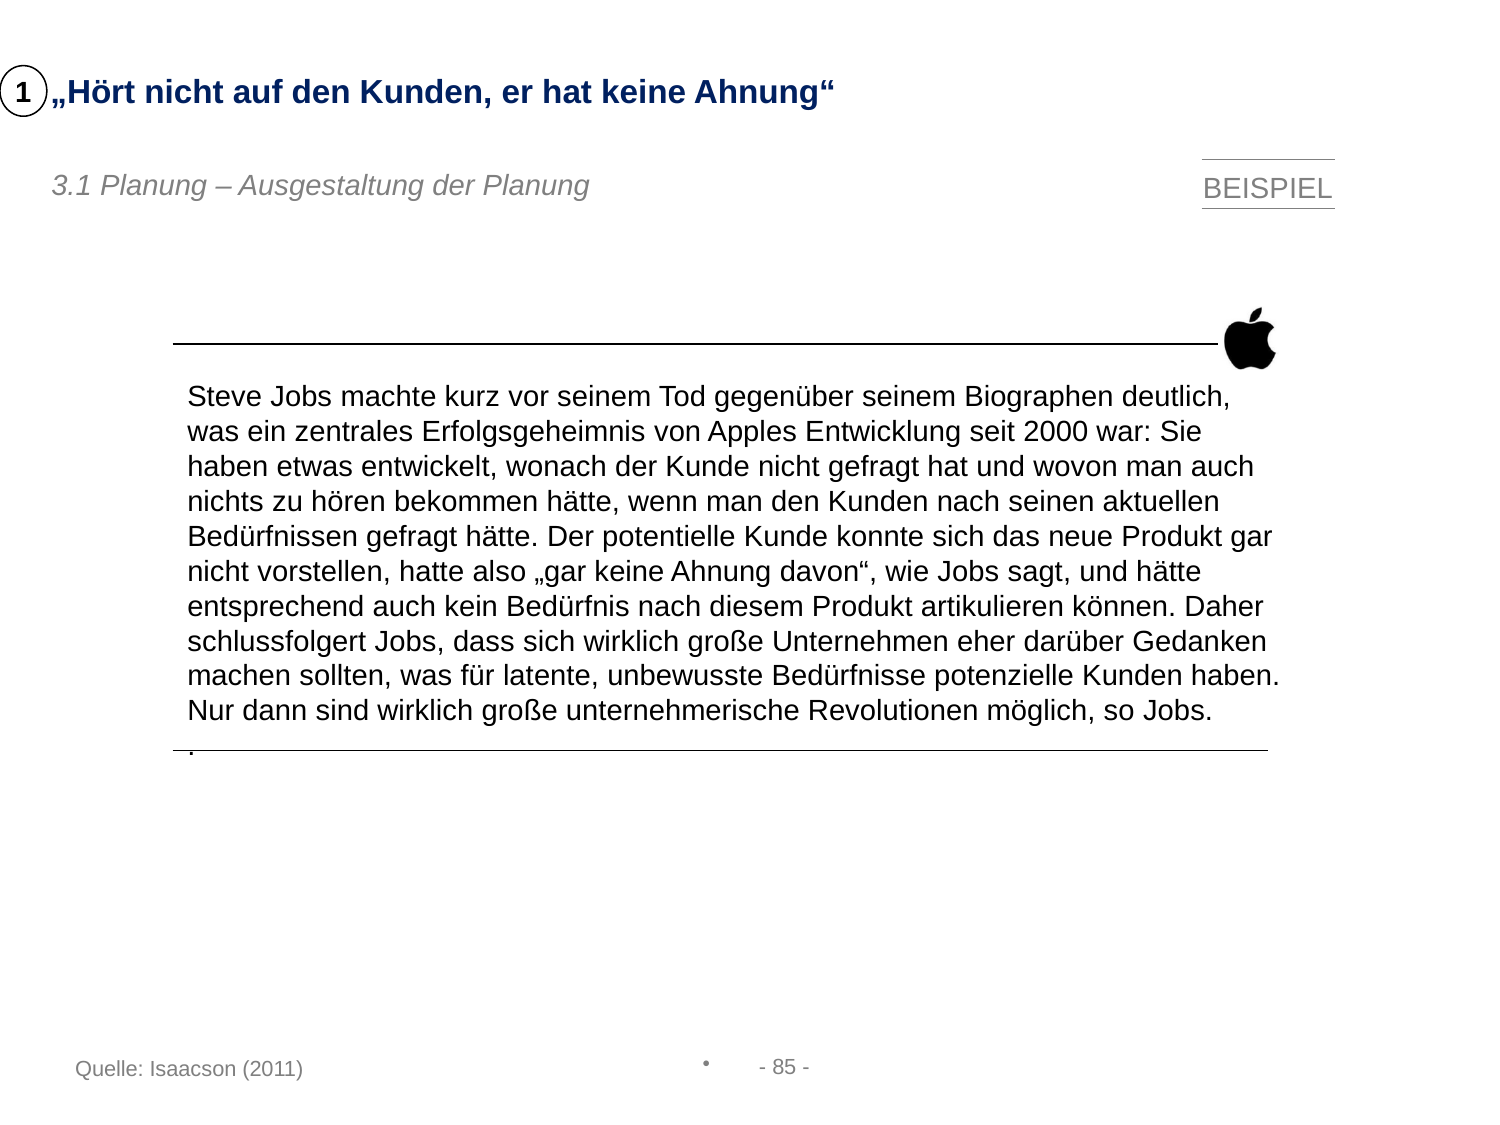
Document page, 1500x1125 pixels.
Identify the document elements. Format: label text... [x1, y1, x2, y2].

picture [1217, 306, 1279, 371]
text_box „Hört nicht auf den Kunden, er hat keine Ahnung“ [35, 63, 1433, 118]
text_box Quelle: Isaacson (2011) [60, 1046, 325, 1088]
text_box BEISPIEL [1188, 161, 1349, 212]
text_box Steve Jobs machte kurz vor seinem Tod gegenüber seinem Biographen deutlich, was ein zentrales Erfolgsgeheimnis von Apples Entwicklung seit 2000 war: Sie haben etwas entwickelt, wonach der Kunde nicht gefragt hat und wovon man auch nichts zu hören bekommen hätte, wenn man den Kunden nach seinen aktuellen Bedürfnissen gefragt hätte. Der potentielle Kunde konnte sich das neue Produkt gar nicht vorstellen, hatte also „gar keine Ahnung davon“, wie Jobs sagt, und hätte entsprechend auch kein Bedürfnis nach diesem Produkt artikulieren können. Daher schlussfolgert Jobs, dass sich wirklich große Unternehmen eher darüber Gedanken machen sollten, was für latente, unbewusste Bedürfnisse potenzielle Kunden haben. Nur dann sind wirklich große unternehmerische Revolutionen möglich, so Jobs. . [172, 369, 1307, 769]
slide_number - 85 - [599, 1045, 913, 1093]
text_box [0, 65, 51, 118]
text_box 3.1 Planung – Ausgestaltung der Planung [36, 159, 606, 209]
